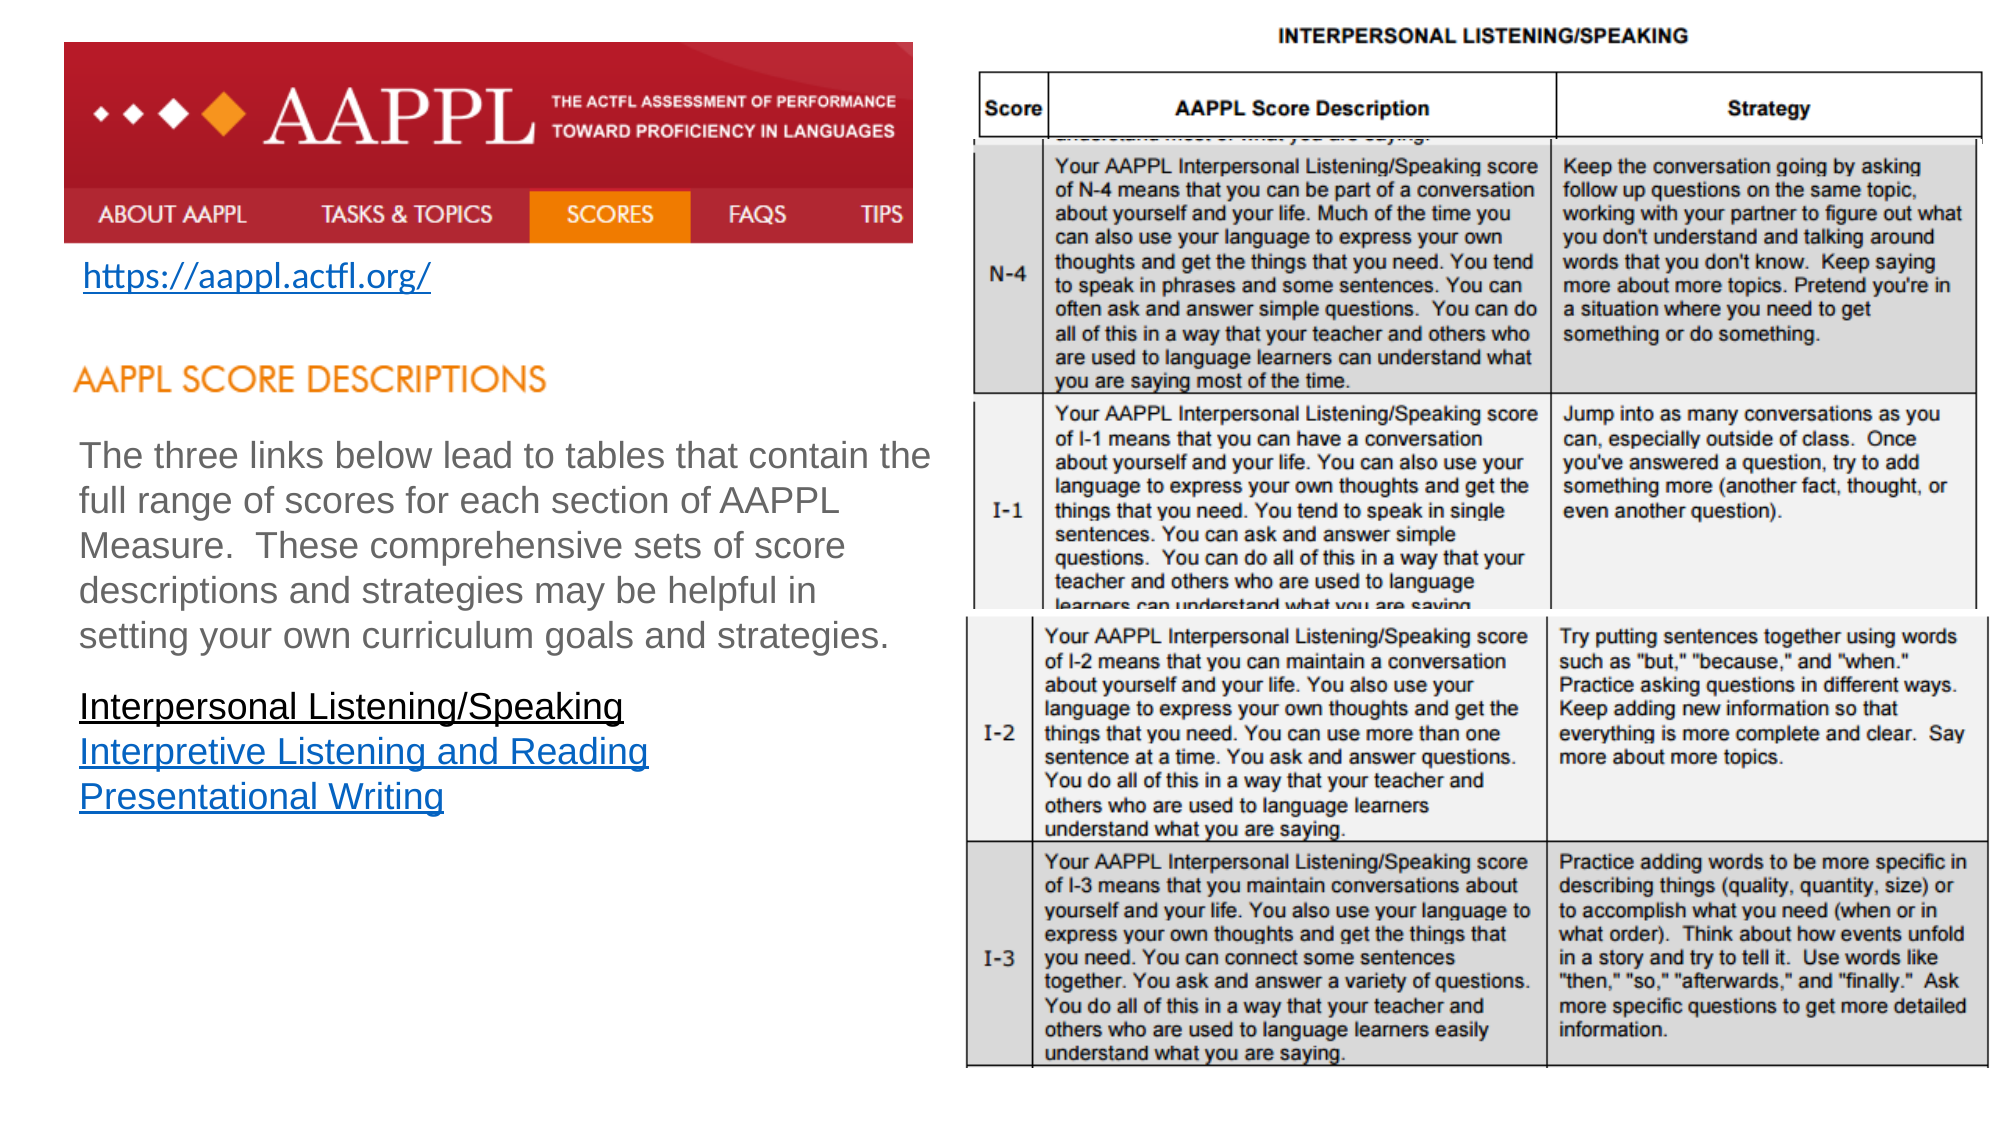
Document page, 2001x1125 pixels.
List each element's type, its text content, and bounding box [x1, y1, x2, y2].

text_box Interpersonal Listening/Speaking Interpretive Listening and Reading Presentational Writing [64, 674, 957, 825]
text_box https://aappl.actfl.org/ [68, 245, 447, 349]
picture [951, 16, 2000, 1068]
picture [64, 42, 913, 245]
text_box The three links below lead to tables that contain the full range of scores for each section of AAPPL Measure. These comprehensive sets of score descriptions and strategies may be helpful in setting your own curriculum goals and strategies. [64, 423, 952, 664]
picture [64, 350, 559, 416]
